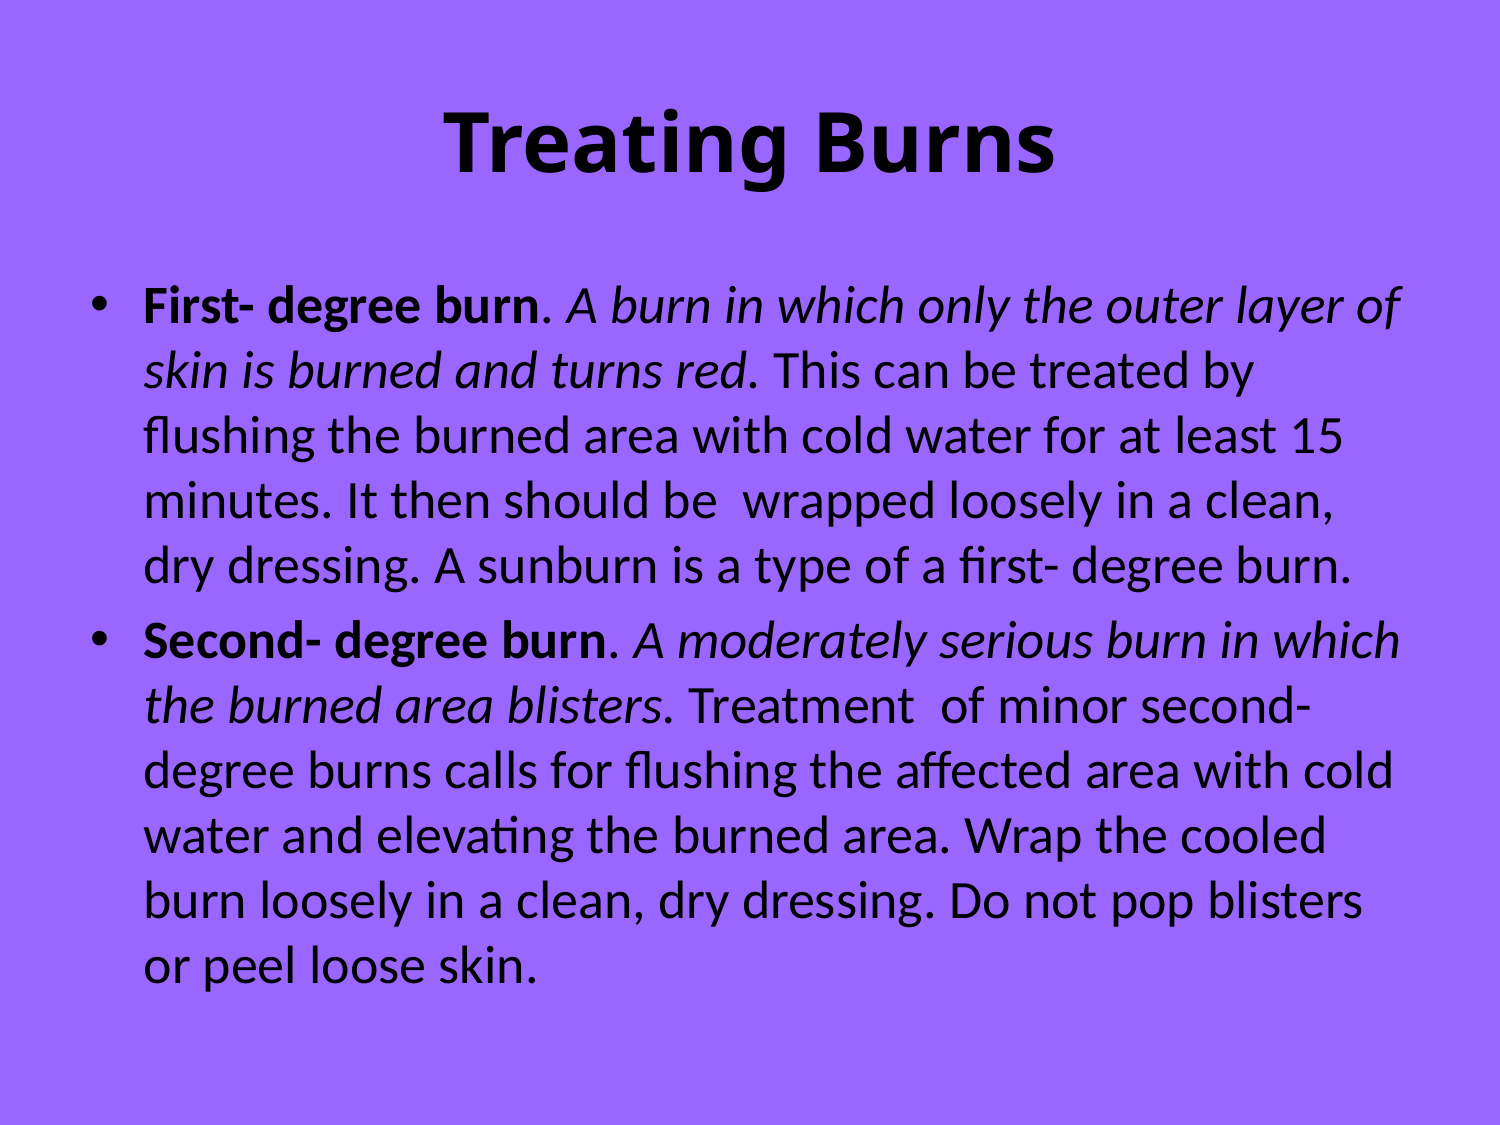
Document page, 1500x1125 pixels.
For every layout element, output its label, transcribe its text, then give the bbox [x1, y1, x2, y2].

list First- degree burn. A burn in which only the outer layer of skin is burned and turns red. This can be treated by flushing the burned area with cold water for at least 15 minutes. It then should be wrapped loosely in a clean, dry dressing. A sunburn is a type of a first- degree burn. Second- degree burn. A moderately serious burn in which the burned area blisters. Treatment of minor second-degree burns calls for flushing the affected area with cold water and elevating the burned area. Wrap the cooled burn loosely in a clean, dry dressing. Do not pop blisters or peel loose skin. [75, 262, 1425, 1005]
title Treating Burns [75, 45, 1425, 233]
